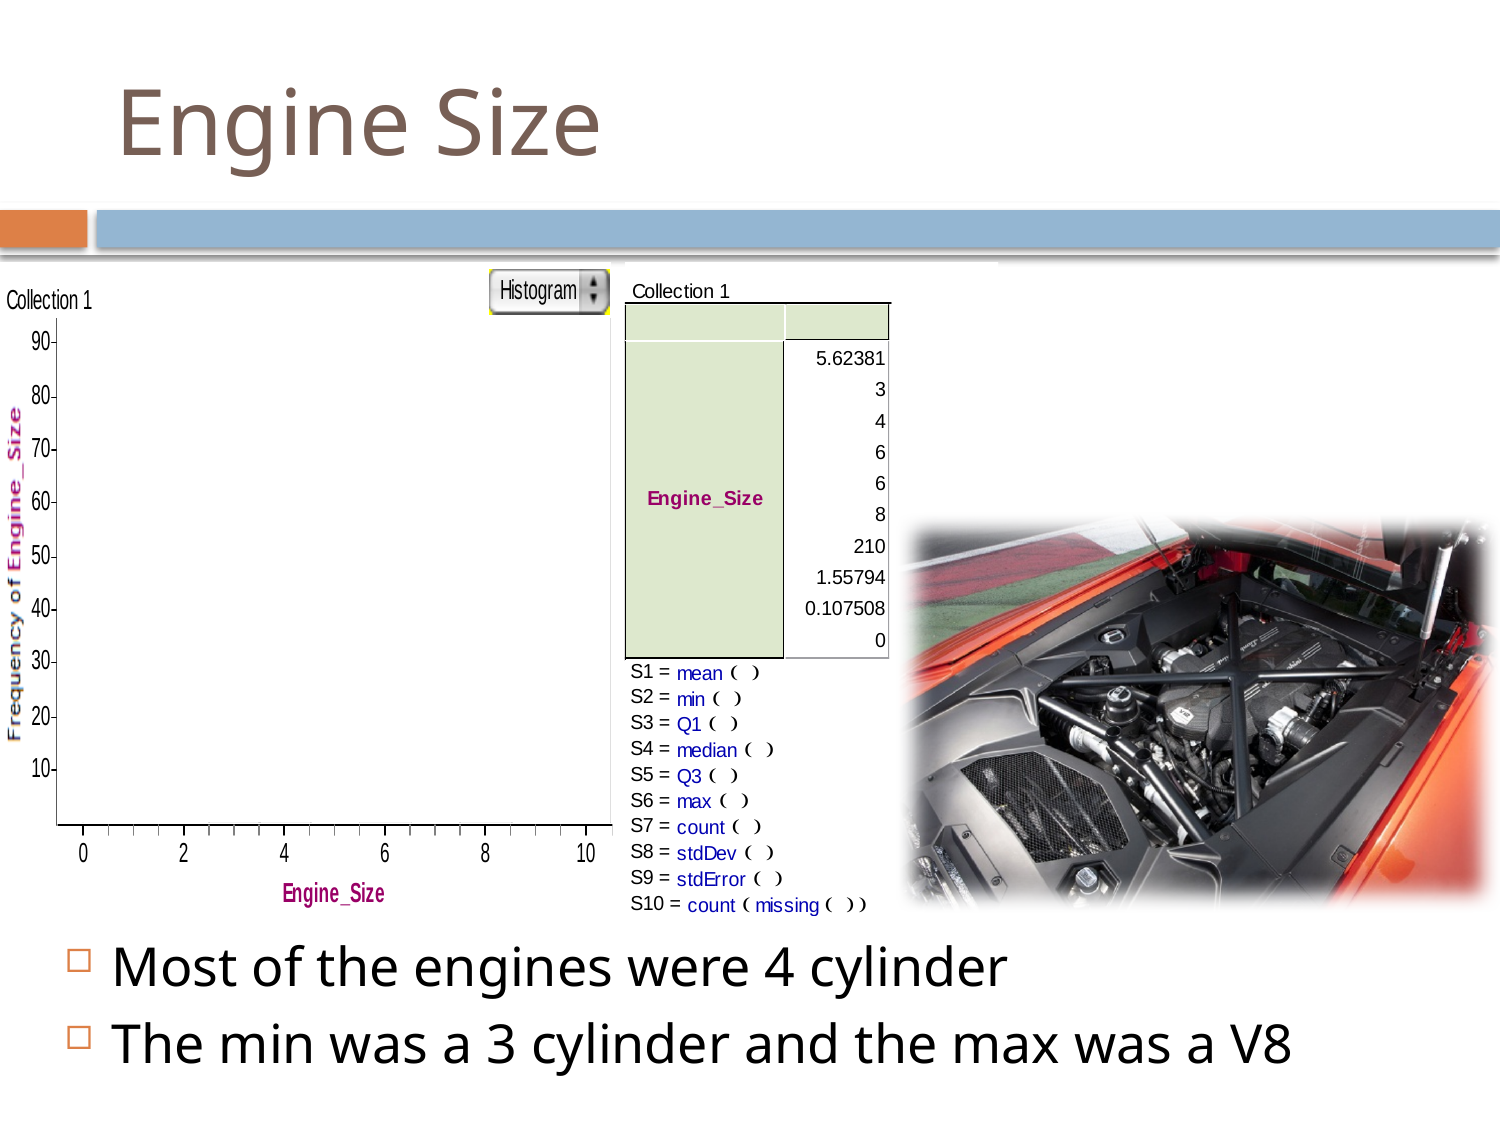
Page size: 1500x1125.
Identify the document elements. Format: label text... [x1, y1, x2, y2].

picture [0, 262, 613, 913]
list Most of the engines were 4 cylinder The min was a 3 cylinder and the max was a V8 [50, 924, 1388, 1125]
title Engine Size [100, 37, 1438, 200]
picture [624, 262, 1500, 926]
